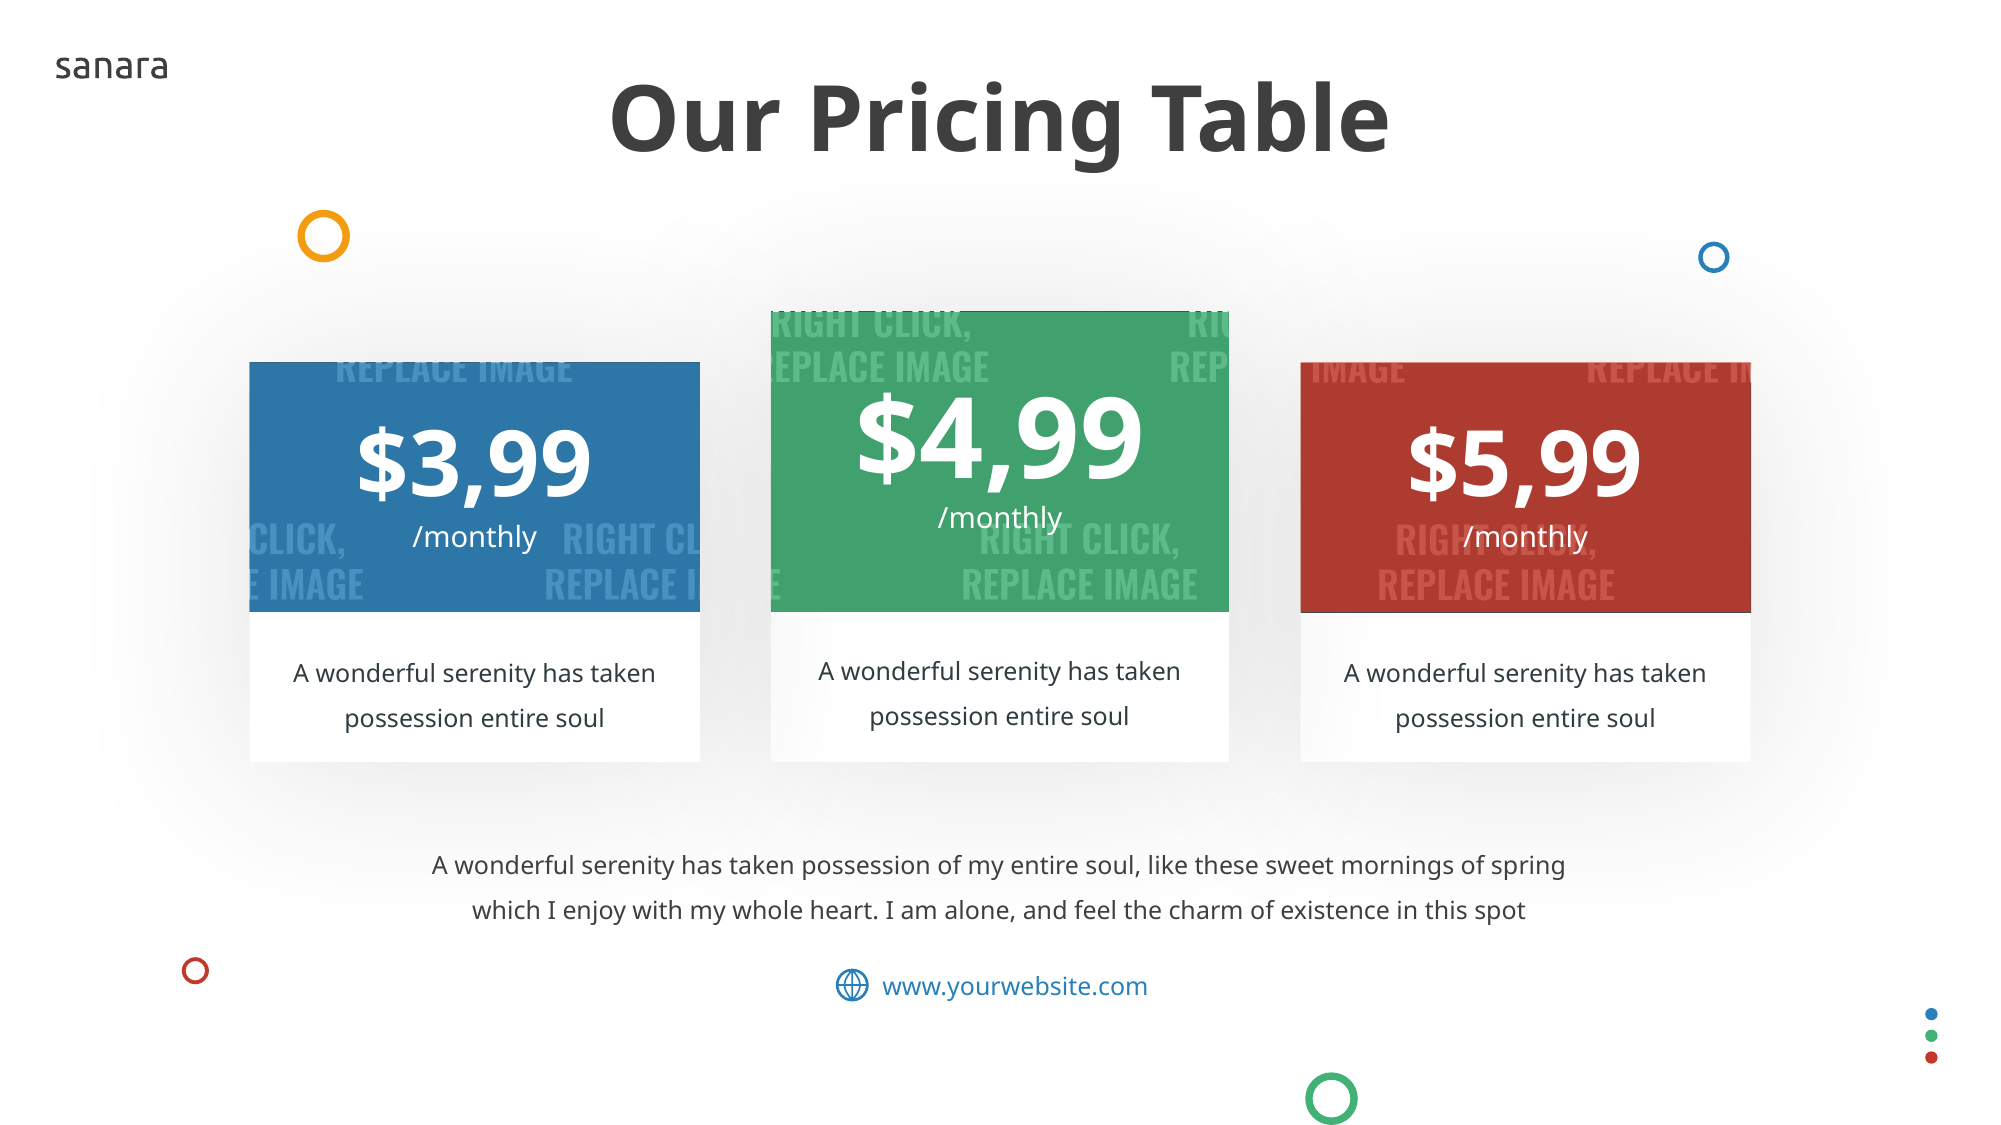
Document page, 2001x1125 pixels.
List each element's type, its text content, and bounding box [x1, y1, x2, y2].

text_box A wonderful serenity has taken possession entire soul [266, 634, 684, 740]
text_box A wonderful serenity has taken possession of my entire soul, like these sweet mornings of spring which I enjoy with my whole heart. I am alone, and feel the charm of existence in this spot [416, 827, 1584, 932]
text_box [1697, 240, 1731, 274]
text_box [770, 613, 1230, 763]
text_box www.yourwebsite.com [852, 962, 1164, 1008]
text_box [835, 968, 852, 1002]
text_box [1299, 613, 1752, 763]
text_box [56, 57, 167, 79]
picture [770, 311, 1229, 612]
text_box A wonderful serenity has taken possession entire soul [1316, 634, 1735, 740]
text_box [180, 956, 210, 986]
picture [1300, 363, 1752, 613]
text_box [1925, 1007, 1938, 1064]
text_box [1304, 1071, 1359, 1125]
text_box [296, 208, 351, 264]
picture [249, 362, 700, 612]
text_box [249, 613, 701, 763]
title Our Pricing Table [319, 52, 1681, 178]
text_box A wonderful serenity has taken possession entire soul [791, 632, 1209, 738]
